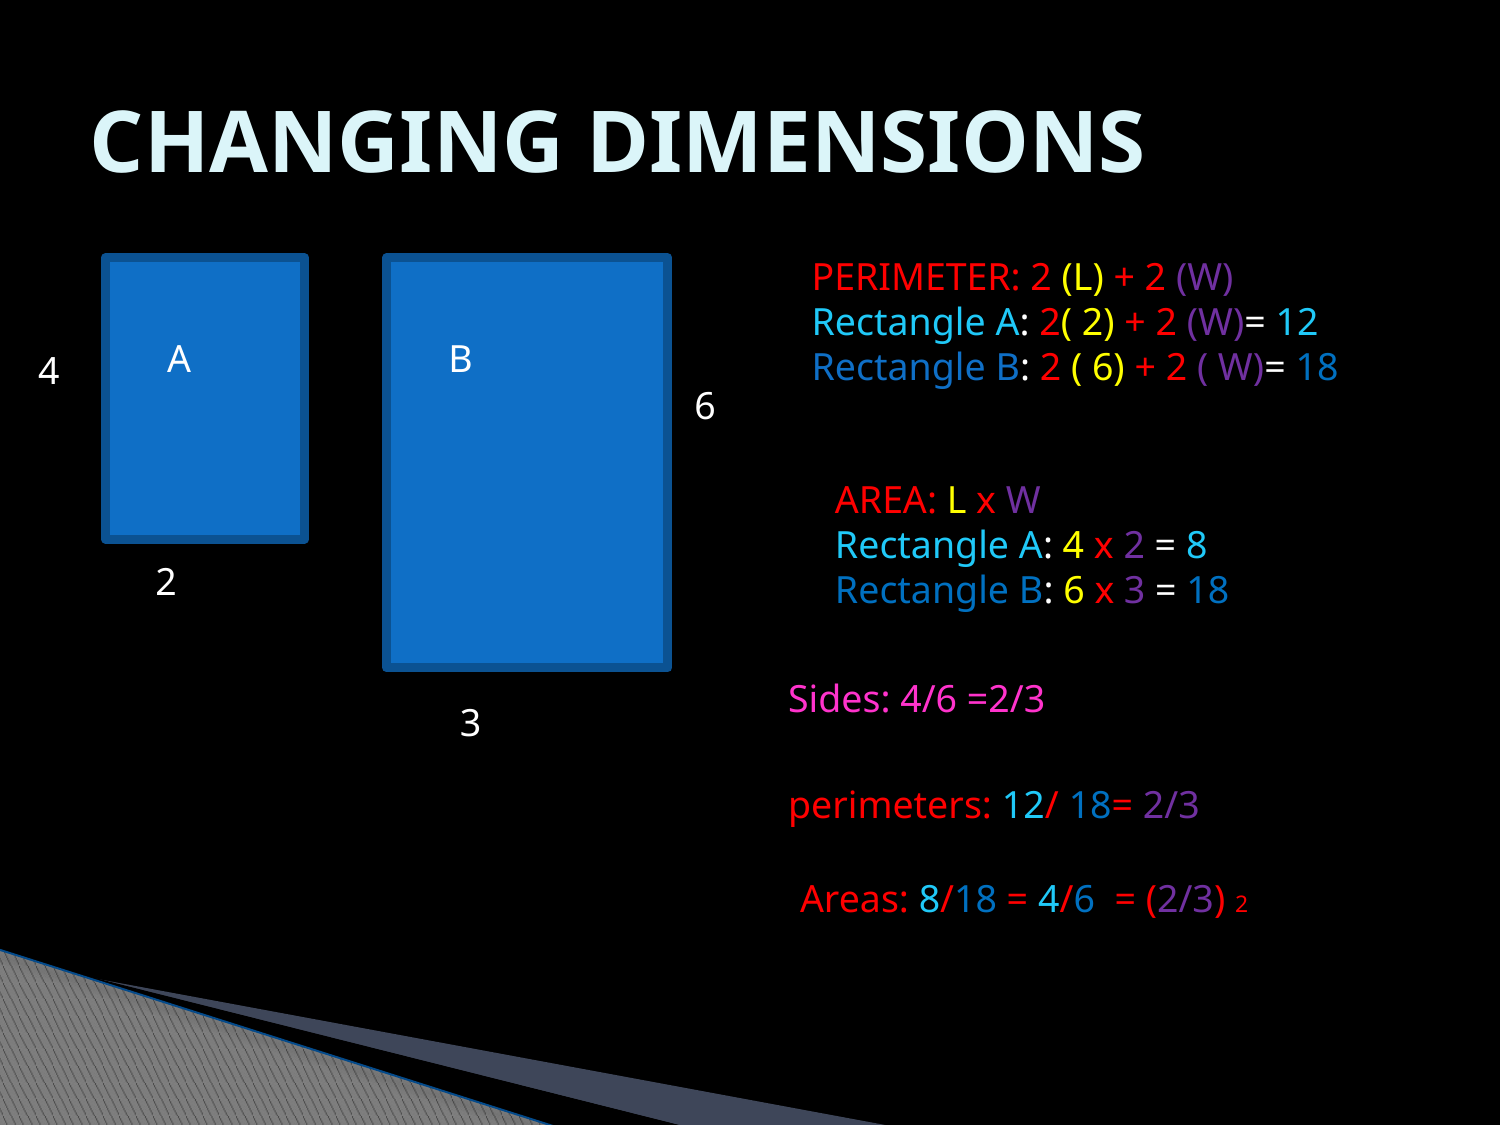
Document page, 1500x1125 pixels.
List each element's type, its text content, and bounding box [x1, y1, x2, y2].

text_box 3 [445, 691, 586, 752]
text_box 2 [140, 550, 223, 611]
picture [0, 952, 543, 1125]
text_box 4 [23, 339, 71, 400]
text_box B [433, 328, 516, 388]
text_box 6 [679, 374, 715, 435]
text_box [382, 253, 672, 672]
text_box PERIMETER: 2 (L) + 2 (W) Rectangle A: 2( 2) + 2 (W)= 12 Rectangle B: 2 ( 6) + 2 ( W)= 18 [796, 246, 1442, 441]
text_box A [152, 328, 235, 388]
text_box [101, 253, 309, 544]
text_box Sides: 4/6 =2/3 [773, 667, 1196, 728]
title CHANGING DIMENSIONS [75, 45, 1425, 233]
text_box perimeters: 12/ 18= 2/3 [773, 773, 1371, 834]
text_box Areas: 8/18 = 4/6 = (2/3) 2 [785, 867, 1336, 927]
text_box AREA: L x W Rectangle A: 4 x 2 = 8 Rectangle B: 6 x 3 = 18 [820, 468, 1360, 619]
